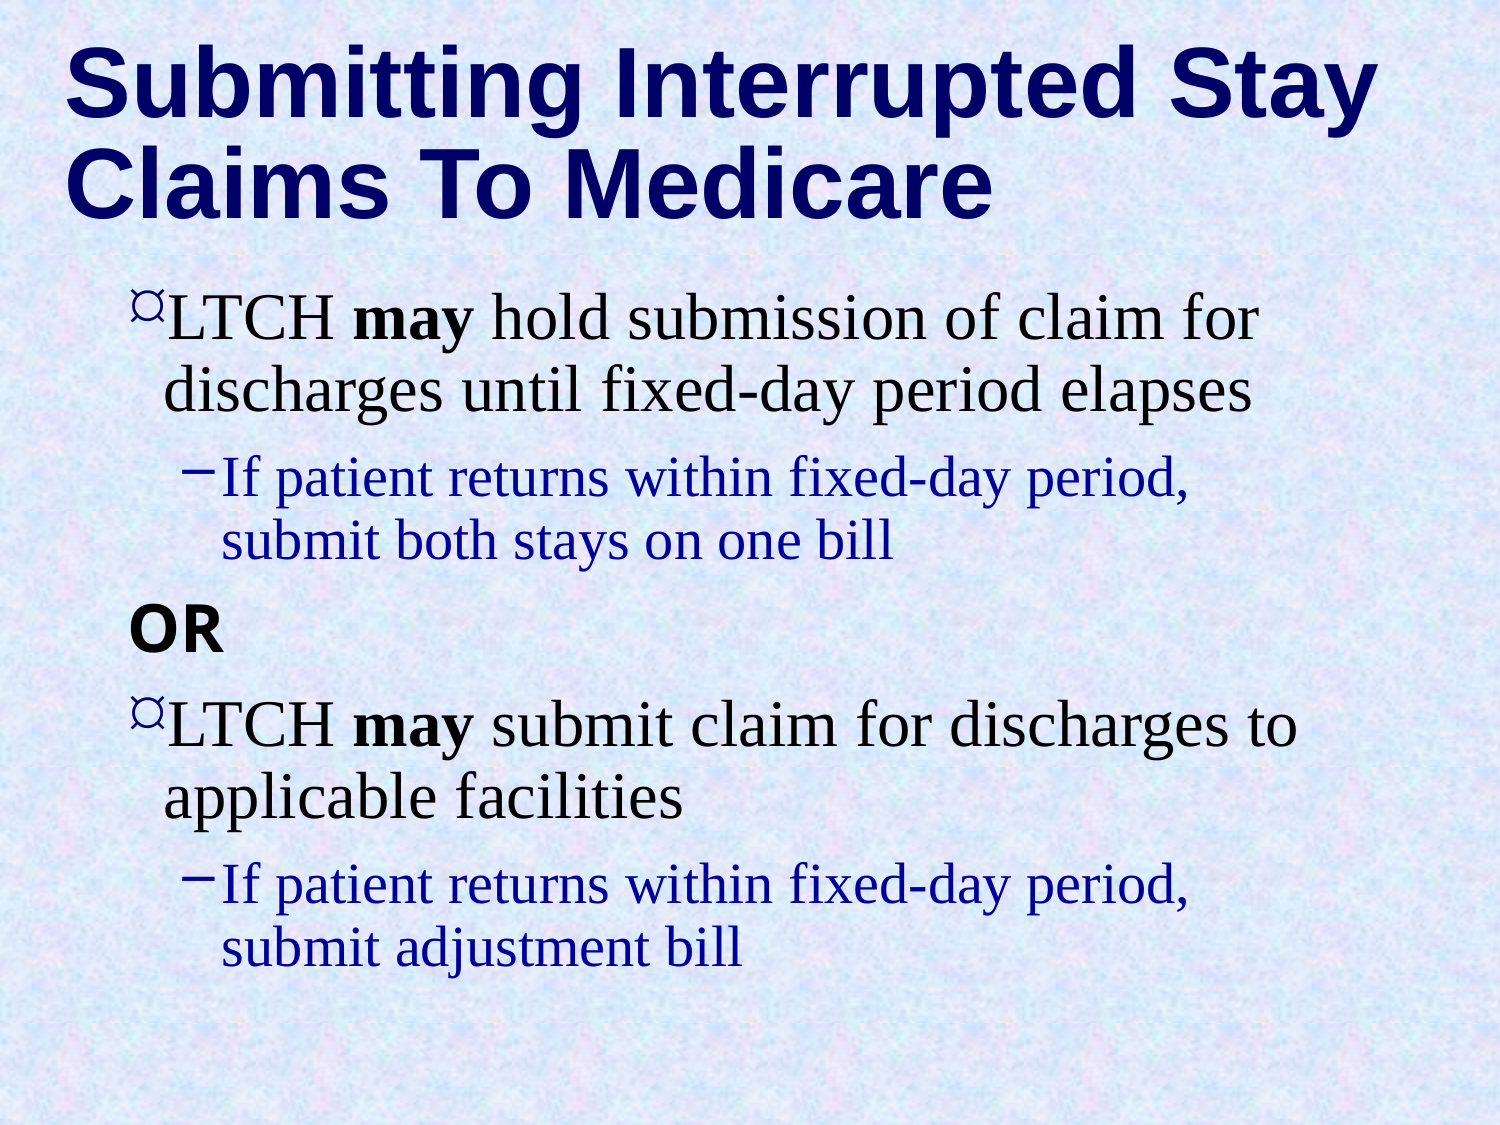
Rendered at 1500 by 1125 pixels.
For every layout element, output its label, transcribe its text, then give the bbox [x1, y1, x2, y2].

title Submitting Interrupted Stay Claims To Medicare [50, 37, 1450, 238]
list LTCH may hold submission of claim for discharges until fixed-day period elapses If patient returns within fixed-day period, submit both stays on one bill OR LTCH may submit claim for discharges to applicable facilities If patient returns within fixed-day period, submit adjustment bill [112, 275, 1375, 1050]
